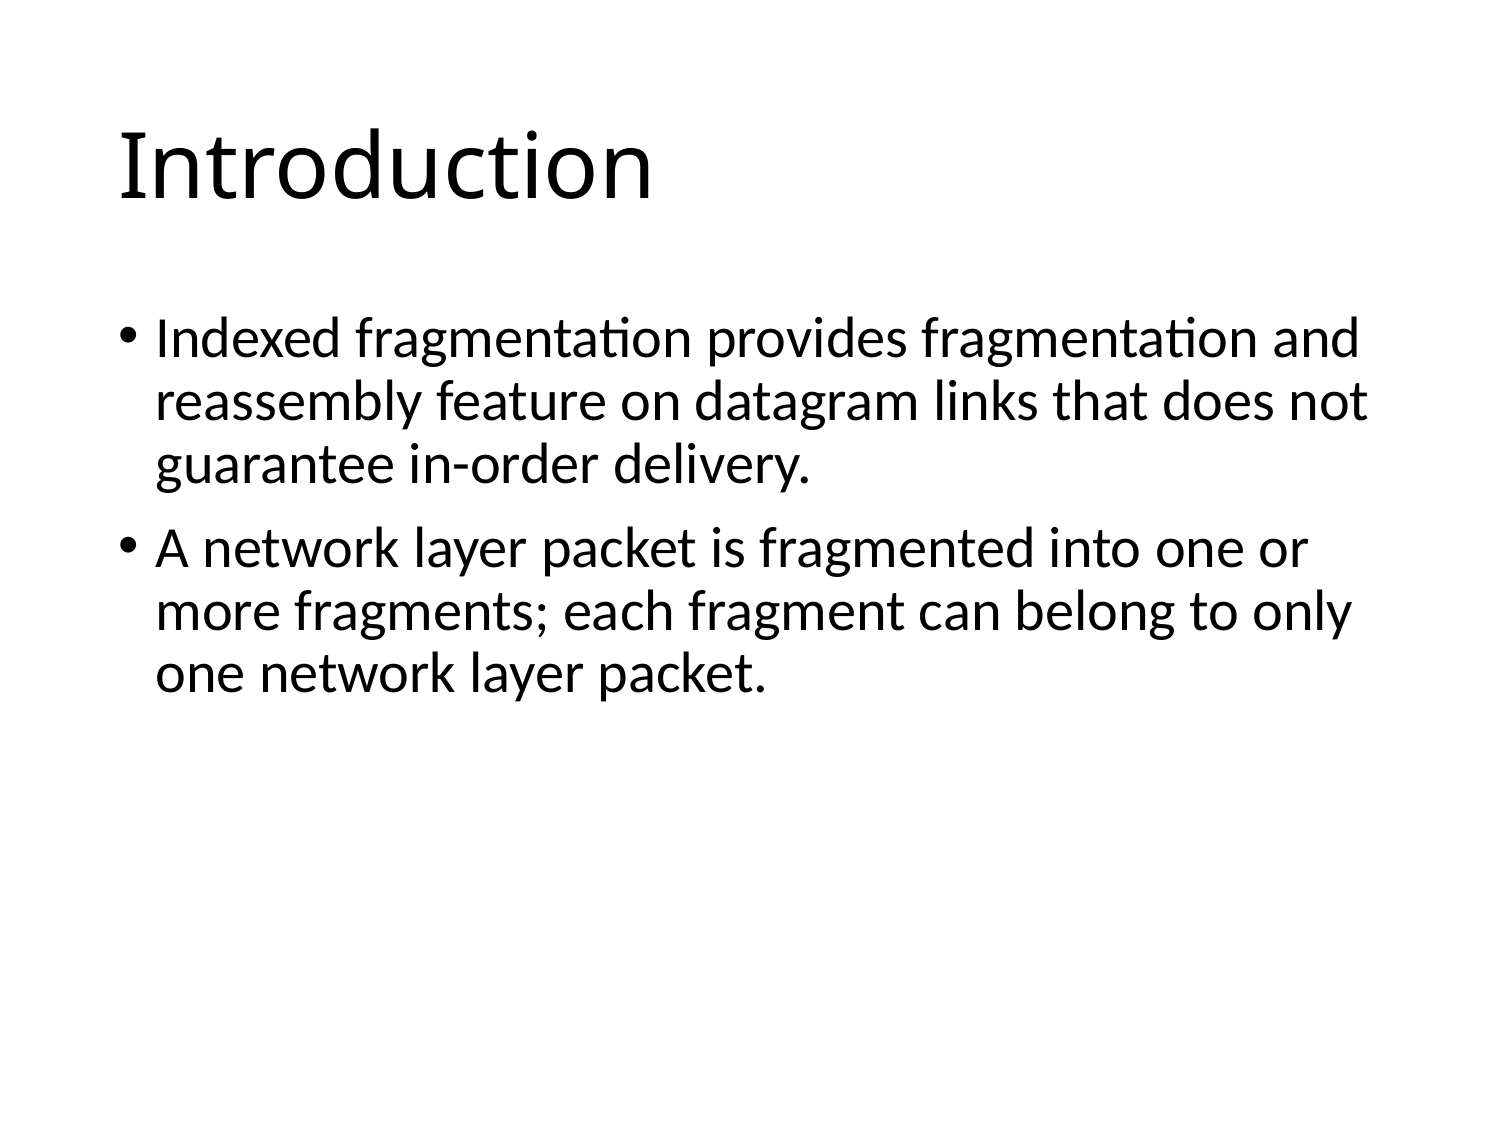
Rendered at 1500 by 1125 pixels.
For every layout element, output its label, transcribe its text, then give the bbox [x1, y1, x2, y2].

title Introduction [103, 59, 1397, 278]
list Indexed fragmentation provides fragmentation and reassembly feature on datagram links that does not guarantee in-order delivery. A network layer packet is fragmented into one or more fragments; each fragment can belong to only one network layer packet. [103, 299, 1397, 1014]
